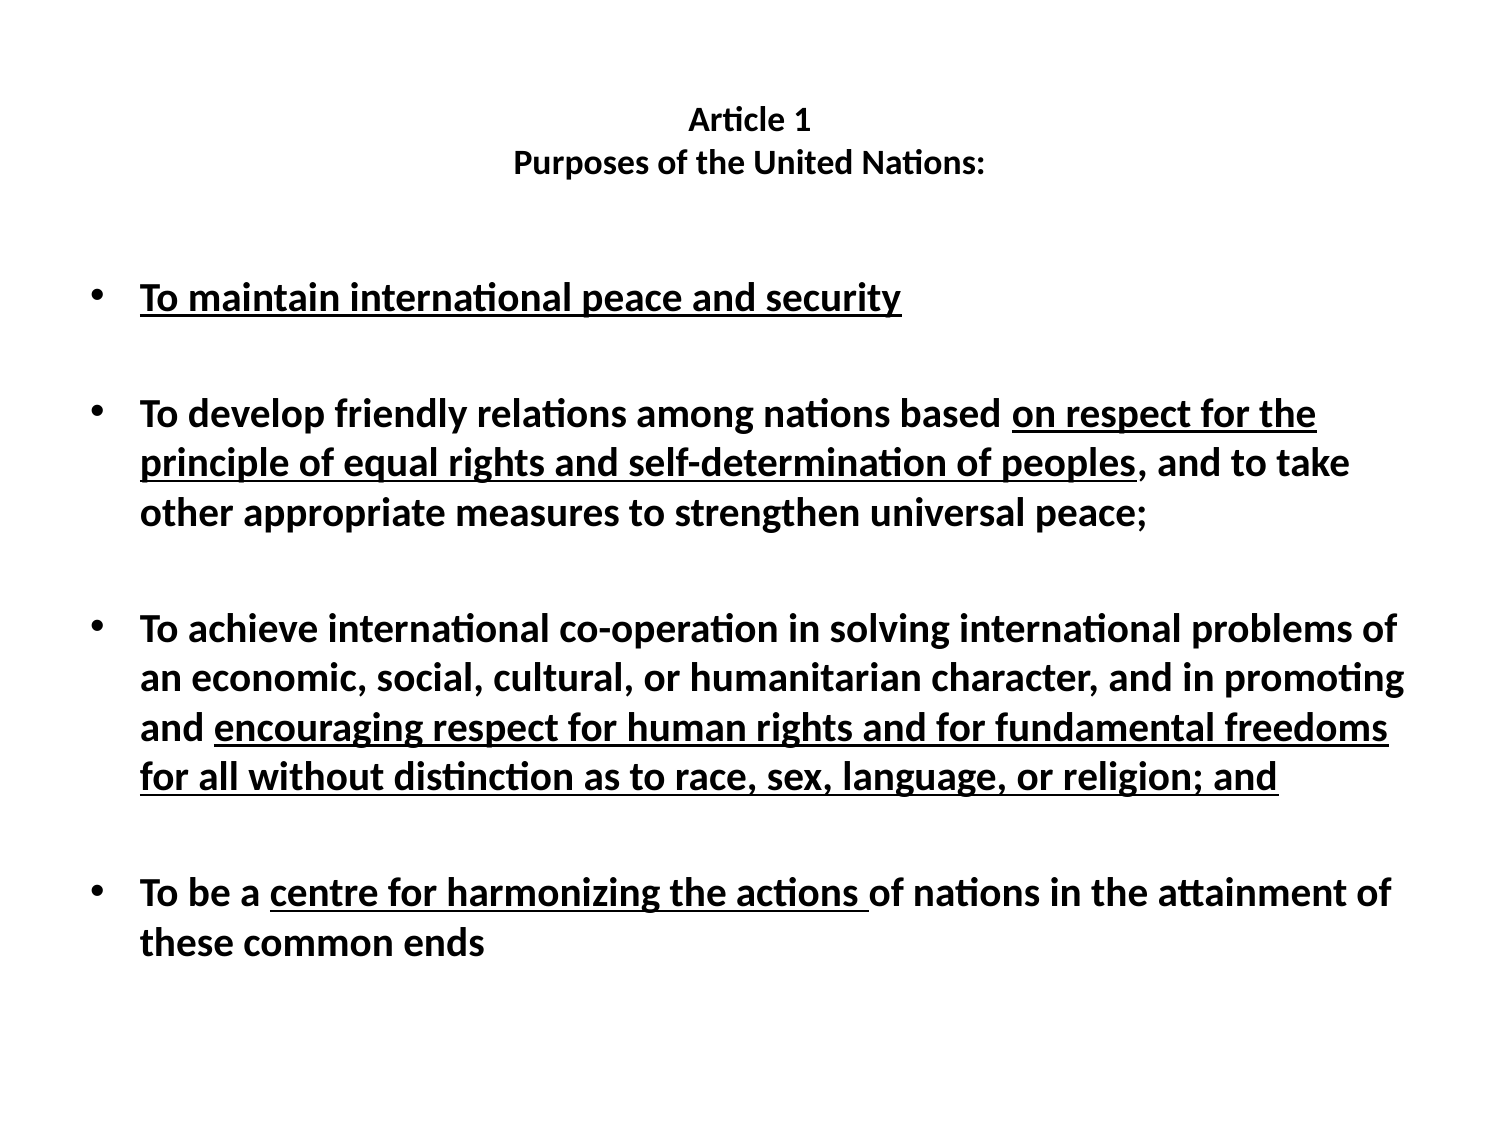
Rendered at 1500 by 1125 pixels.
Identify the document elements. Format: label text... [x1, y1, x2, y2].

list To maintain international peace and security To develop friendly relations among nations based on respect for the principle of equal rights and self-determination of peoples, and to take other appropriate measures to strengthen universal peace; To achieve international co-operation in solving international problems of an economic, social, cultural, or humanitarian character, and in promoting and encouraging respect for human rights and for fundamental freedoms for all without distinction as to race, sex, language, or religion; and To be a centre for harmonizing the actions of nations in the attainment of these common ends [75, 262, 1425, 1005]
title Article 1 Purposes of the United Nations: [75, 45, 1425, 233]
